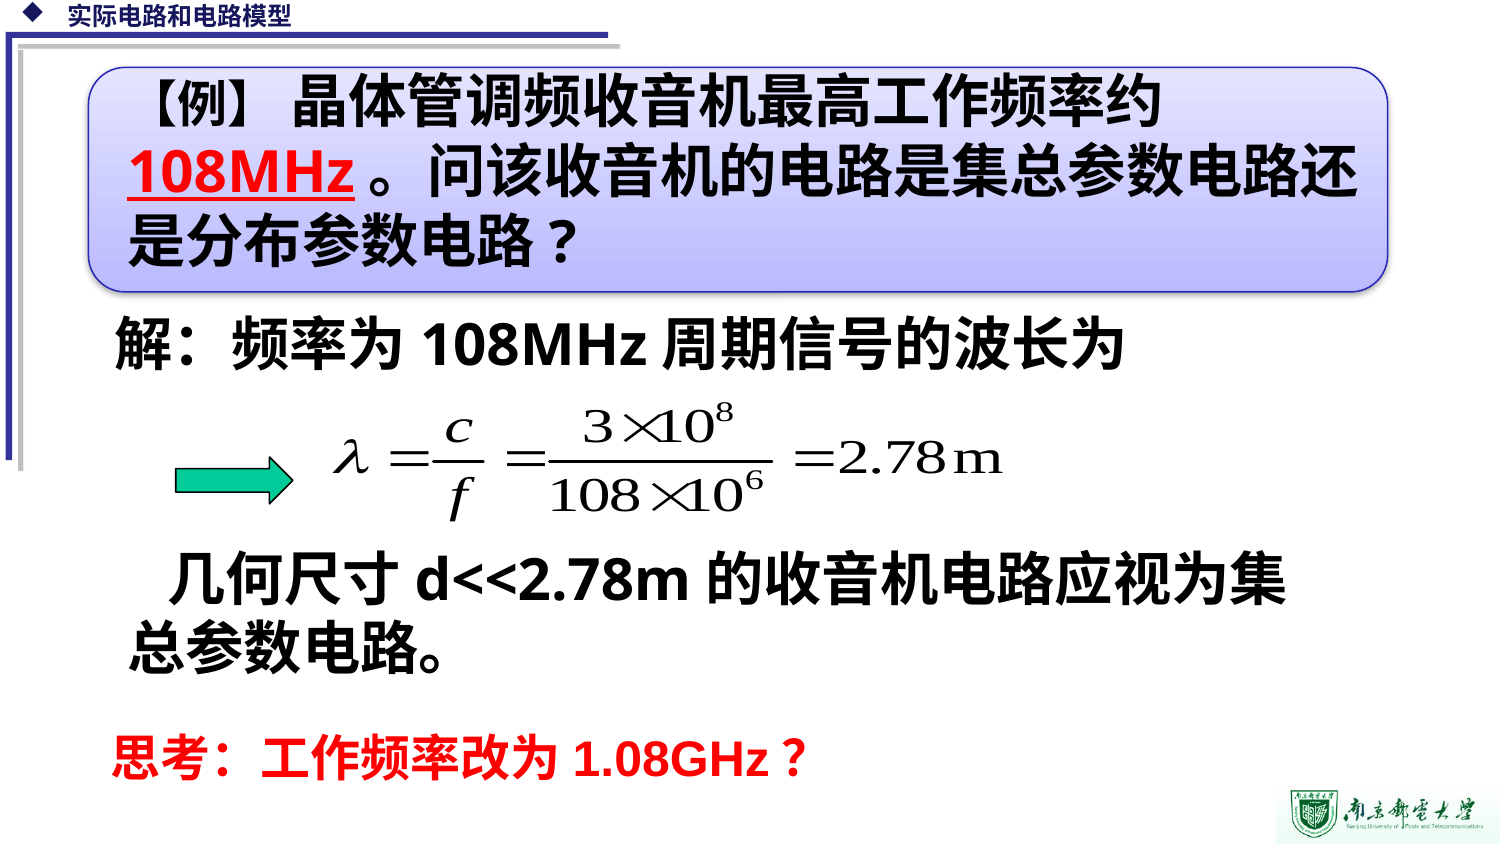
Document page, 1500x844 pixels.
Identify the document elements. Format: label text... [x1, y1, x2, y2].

text_box 【例】 晶体管调频收音机最高工作频率约108MHz。问该收音机的电路是集总参数电路还是分布参数电路? [112, 75, 1388, 263]
text_box 思考：工作频率改为1.08GHz？ [95, 719, 847, 794]
text_box 几何尺寸d<<2.78m的收音机电路应视为集总参数电路。 [112, 534, 1313, 689]
text_box [175, 456, 293, 504]
picture [1275, 781, 1500, 844]
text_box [322, 388, 1012, 531]
text_box [87, 66, 1388, 293]
text_box 解：频率为108MHz周期信号的波长为 [99, 300, 1400, 385]
